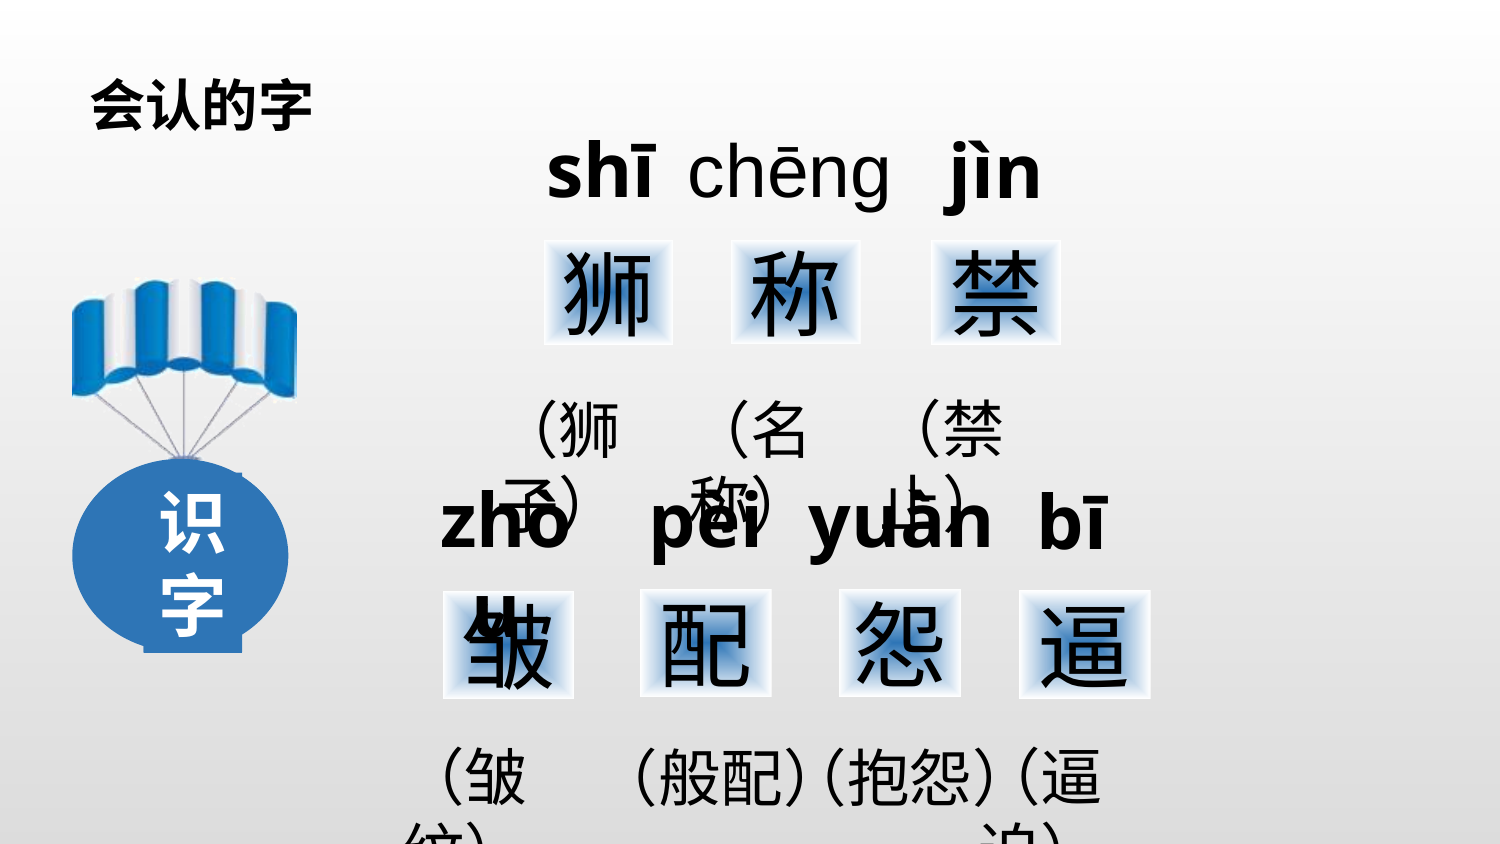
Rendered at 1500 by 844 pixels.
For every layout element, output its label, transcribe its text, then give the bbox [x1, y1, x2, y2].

text_box chēng [712, 116, 907, 218]
text_box （皱纹） [390, 732, 643, 844]
text_box （抱怨） [773, 733, 967, 820]
text_box 皱 [442, 658, 575, 700]
text_box 称 [730, 239, 861, 345]
text_box 会认的字 [78, 72, 328, 134]
text_box （狮子） [485, 385, 677, 547]
text_box jìn [863, 118, 1128, 220]
text_box （禁止） [868, 384, 1124, 468]
text_box yuàn [773, 466, 1031, 568]
text_box 禁 [931, 239, 1061, 345]
text_box pèi [618, 466, 773, 568]
text_box 狮 [543, 239, 674, 345]
text_box shī [490, 116, 712, 218]
text_box （逼迫） [967, 732, 1220, 844]
text_box zhòu [409, 466, 603, 658]
text_box 配 [640, 588, 772, 698]
text_box （名称） [677, 385, 868, 466]
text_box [73, 277, 296, 655]
text_box 逼 [1019, 590, 1151, 699]
text_box bī [966, 468, 1198, 570]
text_box （般配） [584, 733, 773, 820]
text_box 怨 [838, 588, 962, 697]
